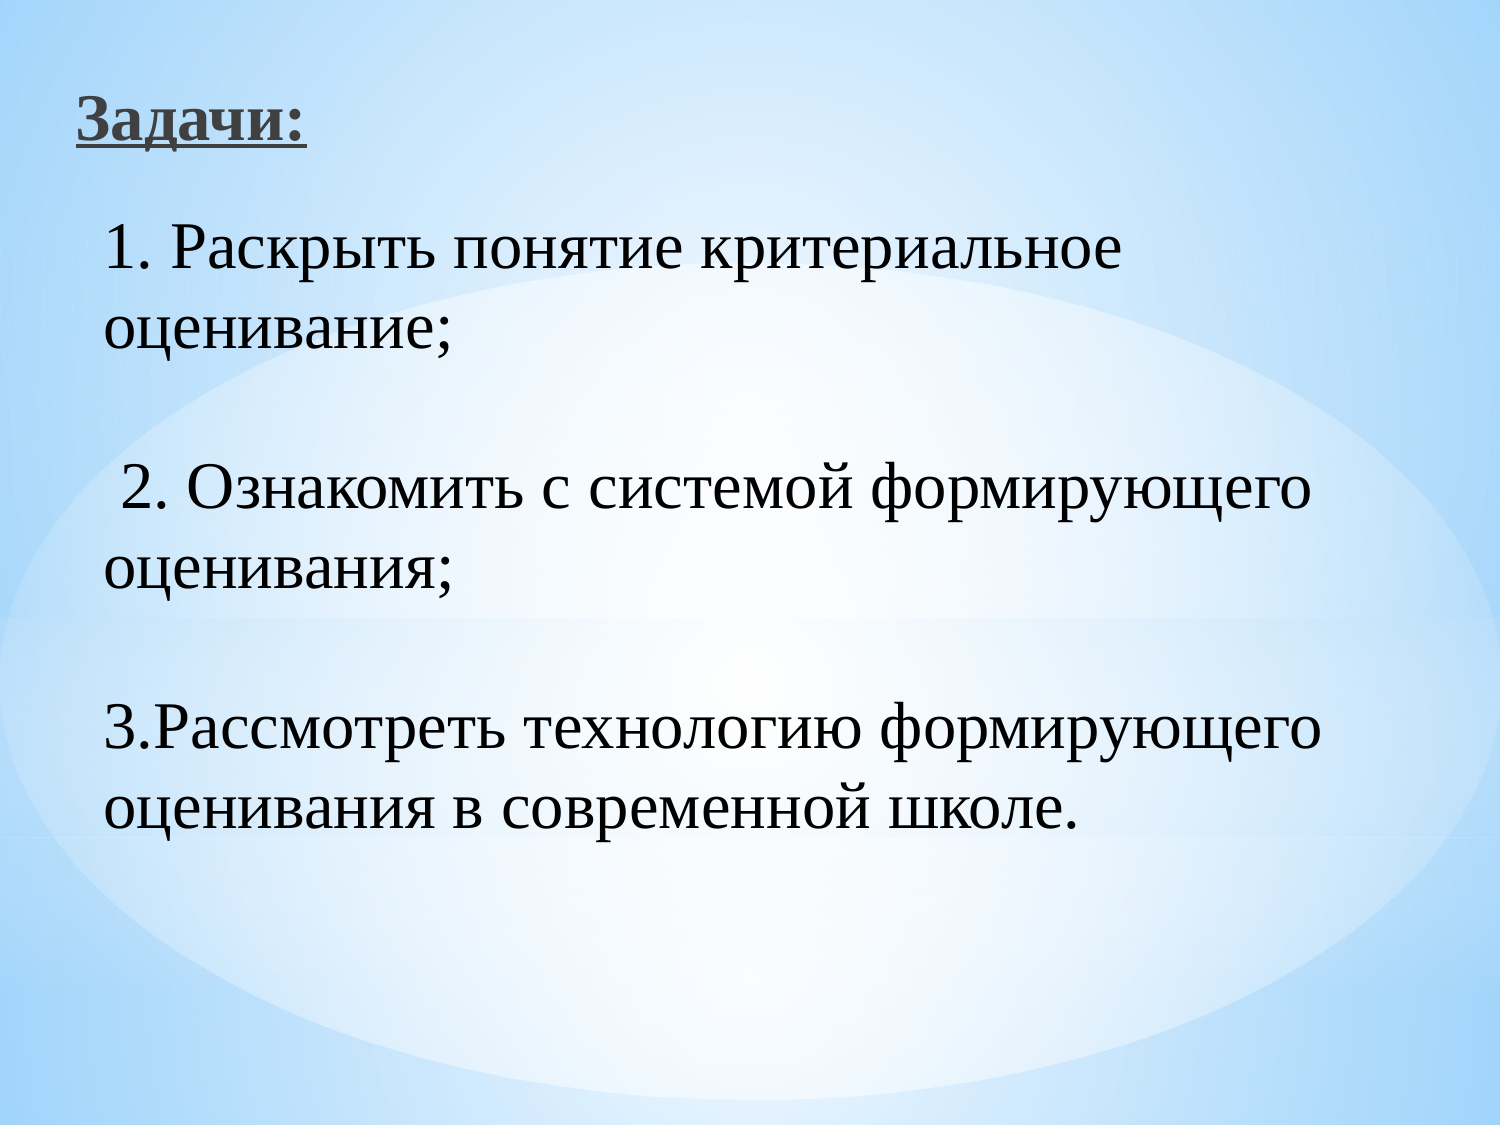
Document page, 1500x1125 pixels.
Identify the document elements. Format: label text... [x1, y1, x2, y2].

list Задачи: [53, 66, 982, 155]
text_box 1. Раскрыть понятие критериальное оценивание; 2. Ознакомить с системой формирующего оценивания; 3.Рассмотреть технологию формирующего оценивания в современной школе. [88, 194, 1436, 930]
